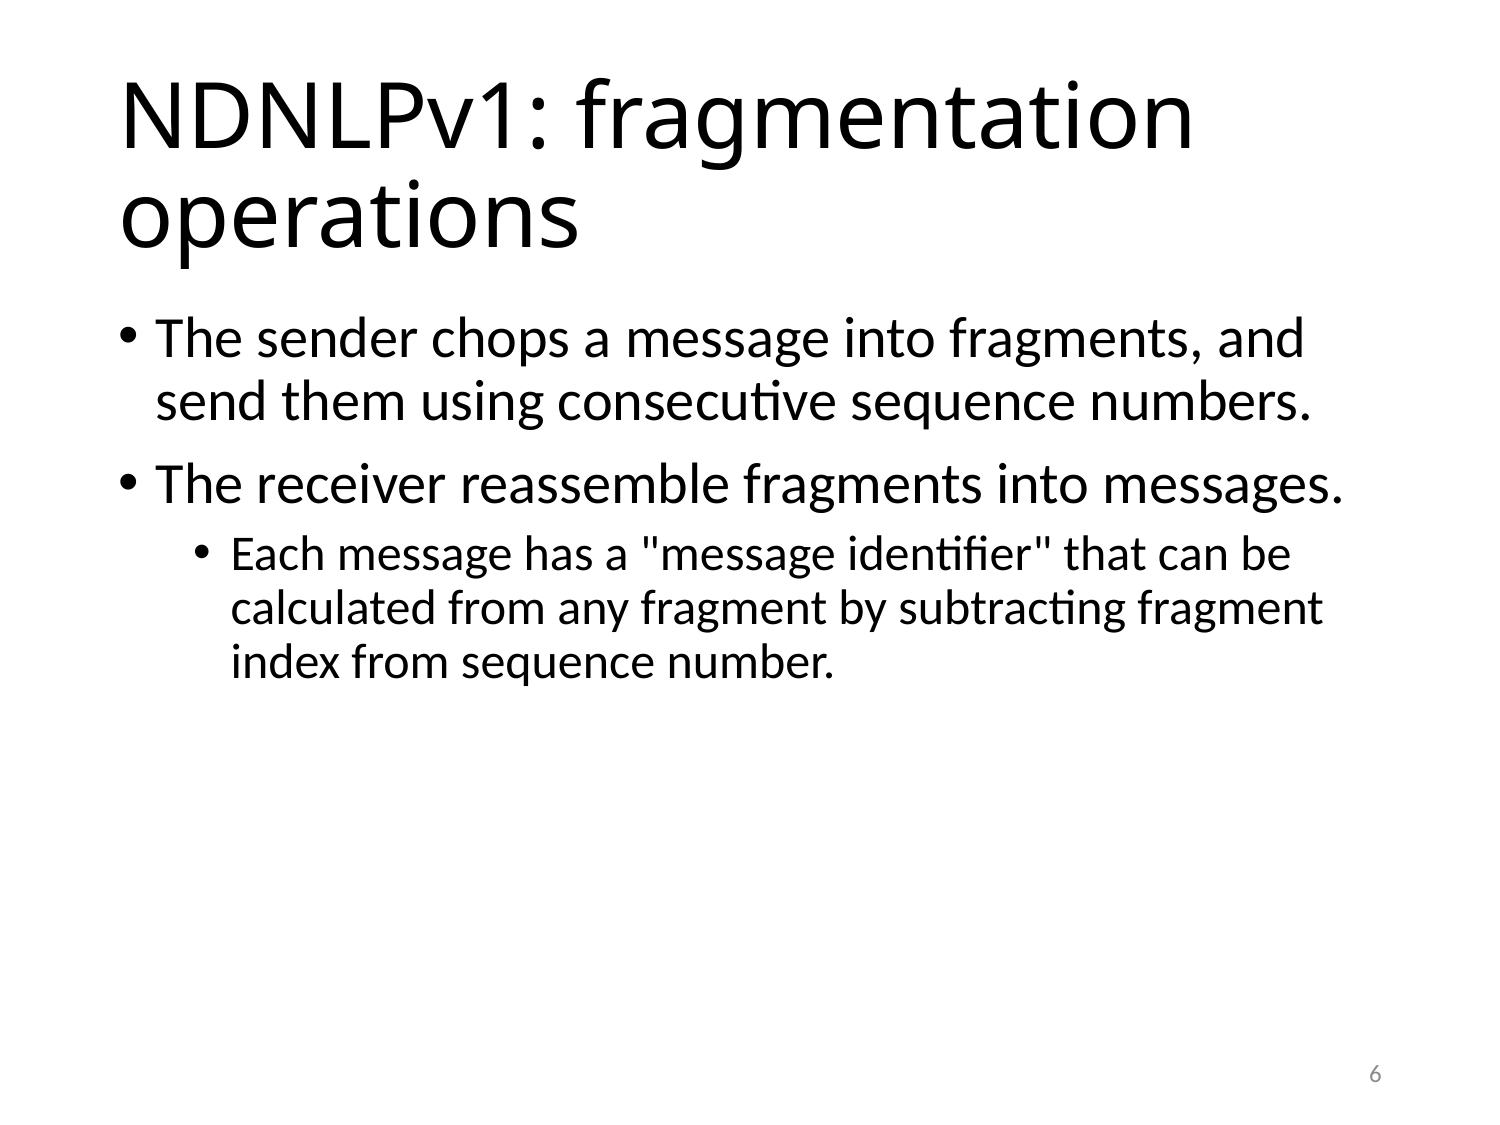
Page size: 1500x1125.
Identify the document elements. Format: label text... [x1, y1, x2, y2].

title NDNLPv1: fragmentation operations [103, 59, 1397, 278]
slide_number 6 [1059, 1042, 1397, 1103]
list The sender chops a message into fragments, and send them using consecutive sequence numbers. The receiver reassemble fragments into messages. Each message has a "message identifier" that can be calculated from any fragment by subtracting fragment index from sequence number. [103, 299, 1397, 1014]
